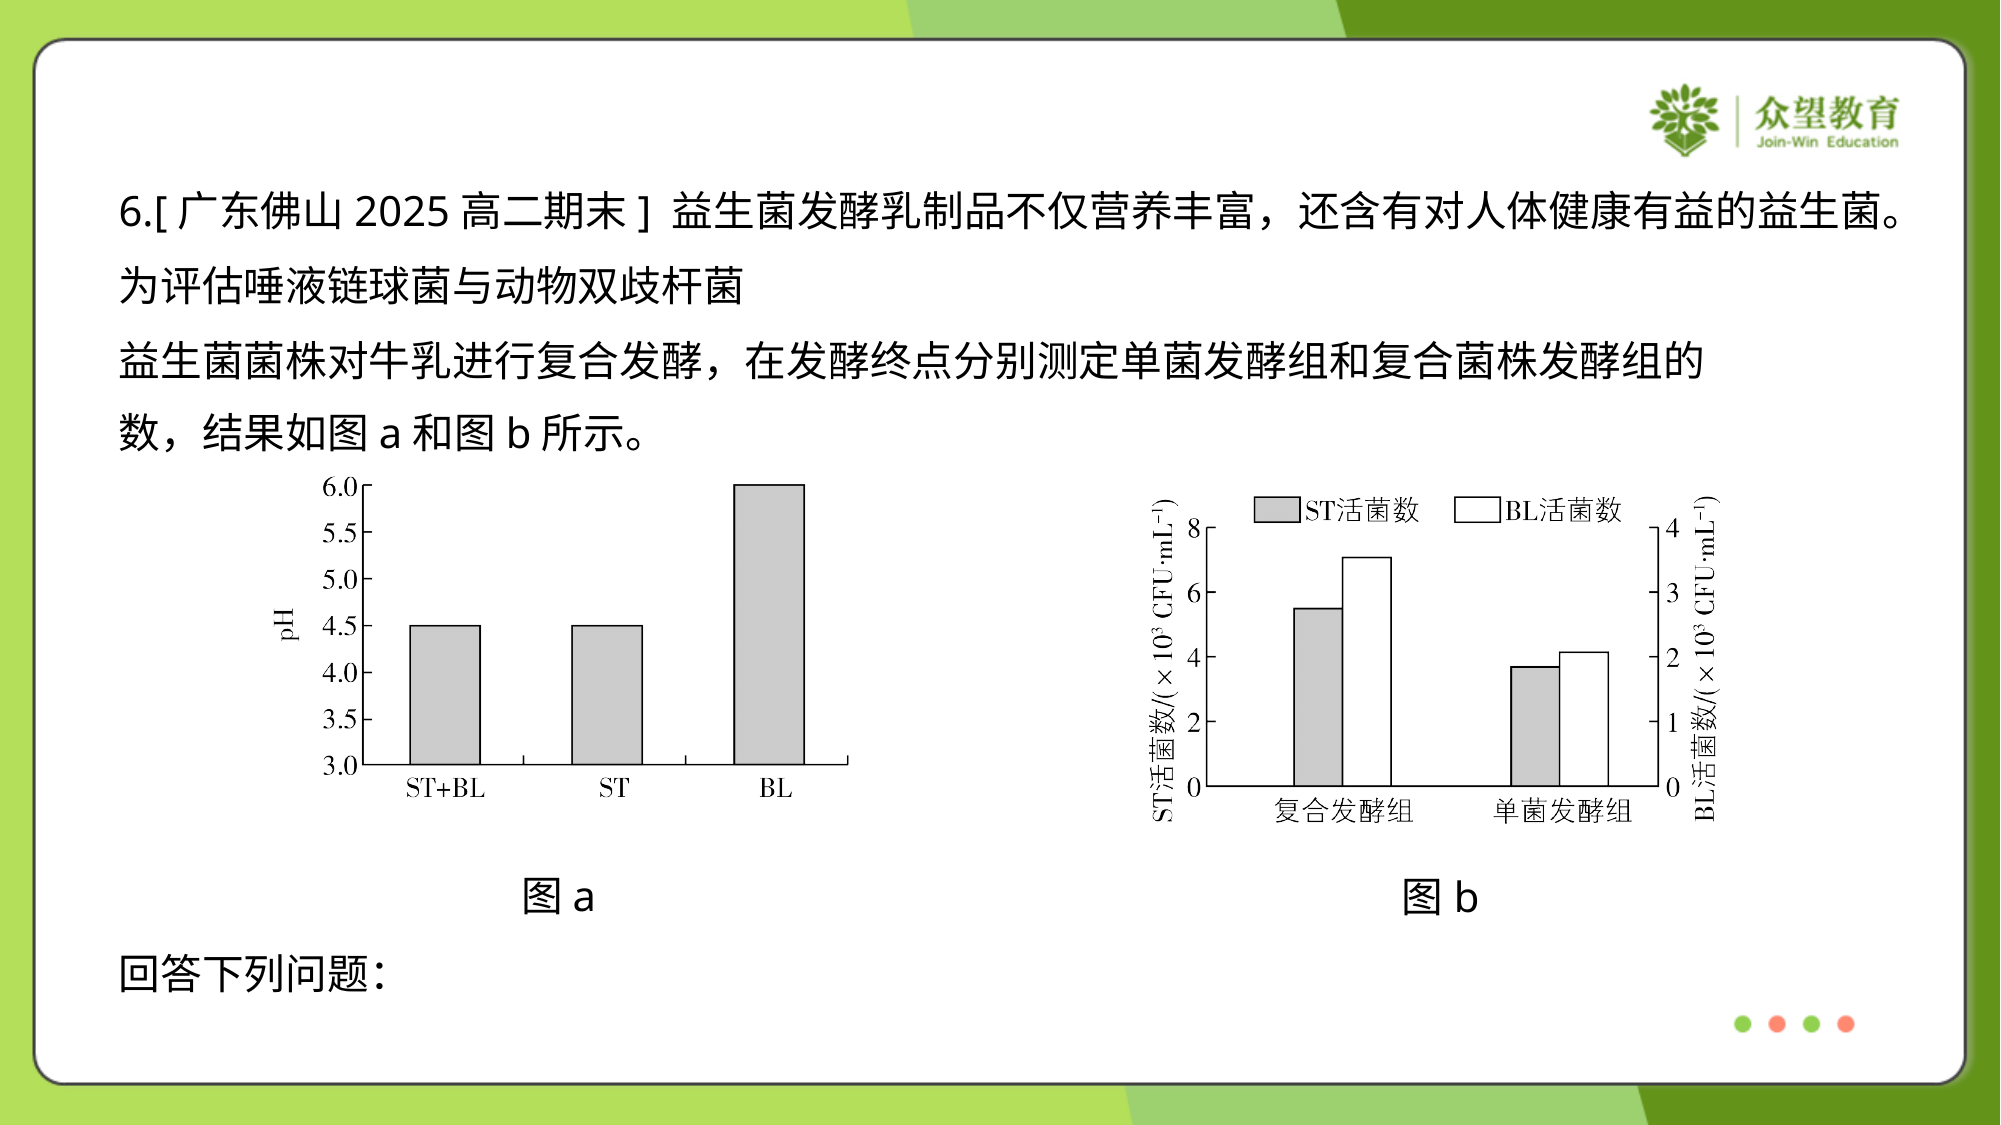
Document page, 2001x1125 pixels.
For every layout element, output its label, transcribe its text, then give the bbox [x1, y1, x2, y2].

text_box 图b [1401, 847, 1480, 923]
text_box 图a [521, 846, 596, 923]
picture [0, 0, 2000, 1125]
text_box 回答下列问题： [118, 923, 1883, 991]
